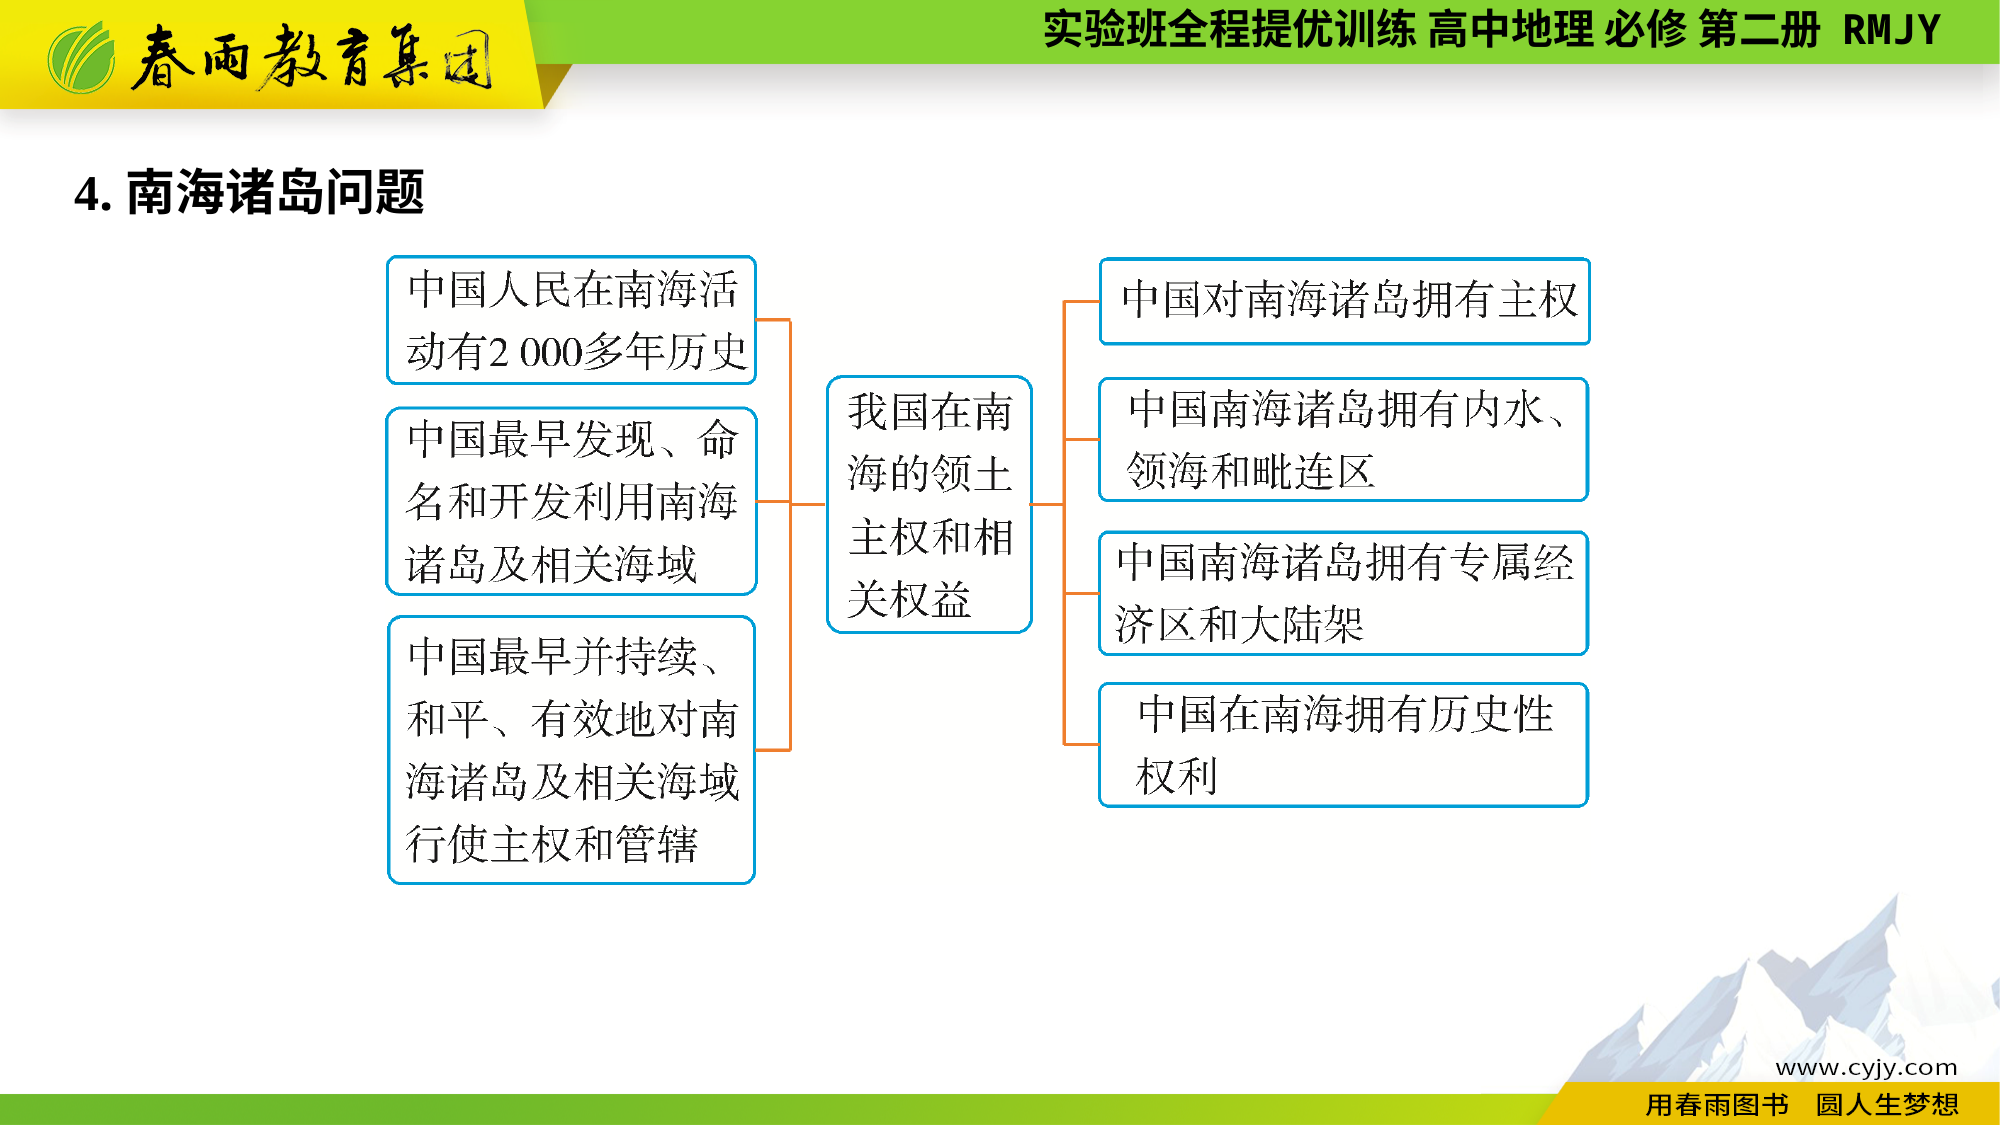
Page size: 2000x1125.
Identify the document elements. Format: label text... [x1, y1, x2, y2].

list 4.南海诸岛问题 [59, 122, 1944, 217]
picture [0, 0, 2000, 1125]
